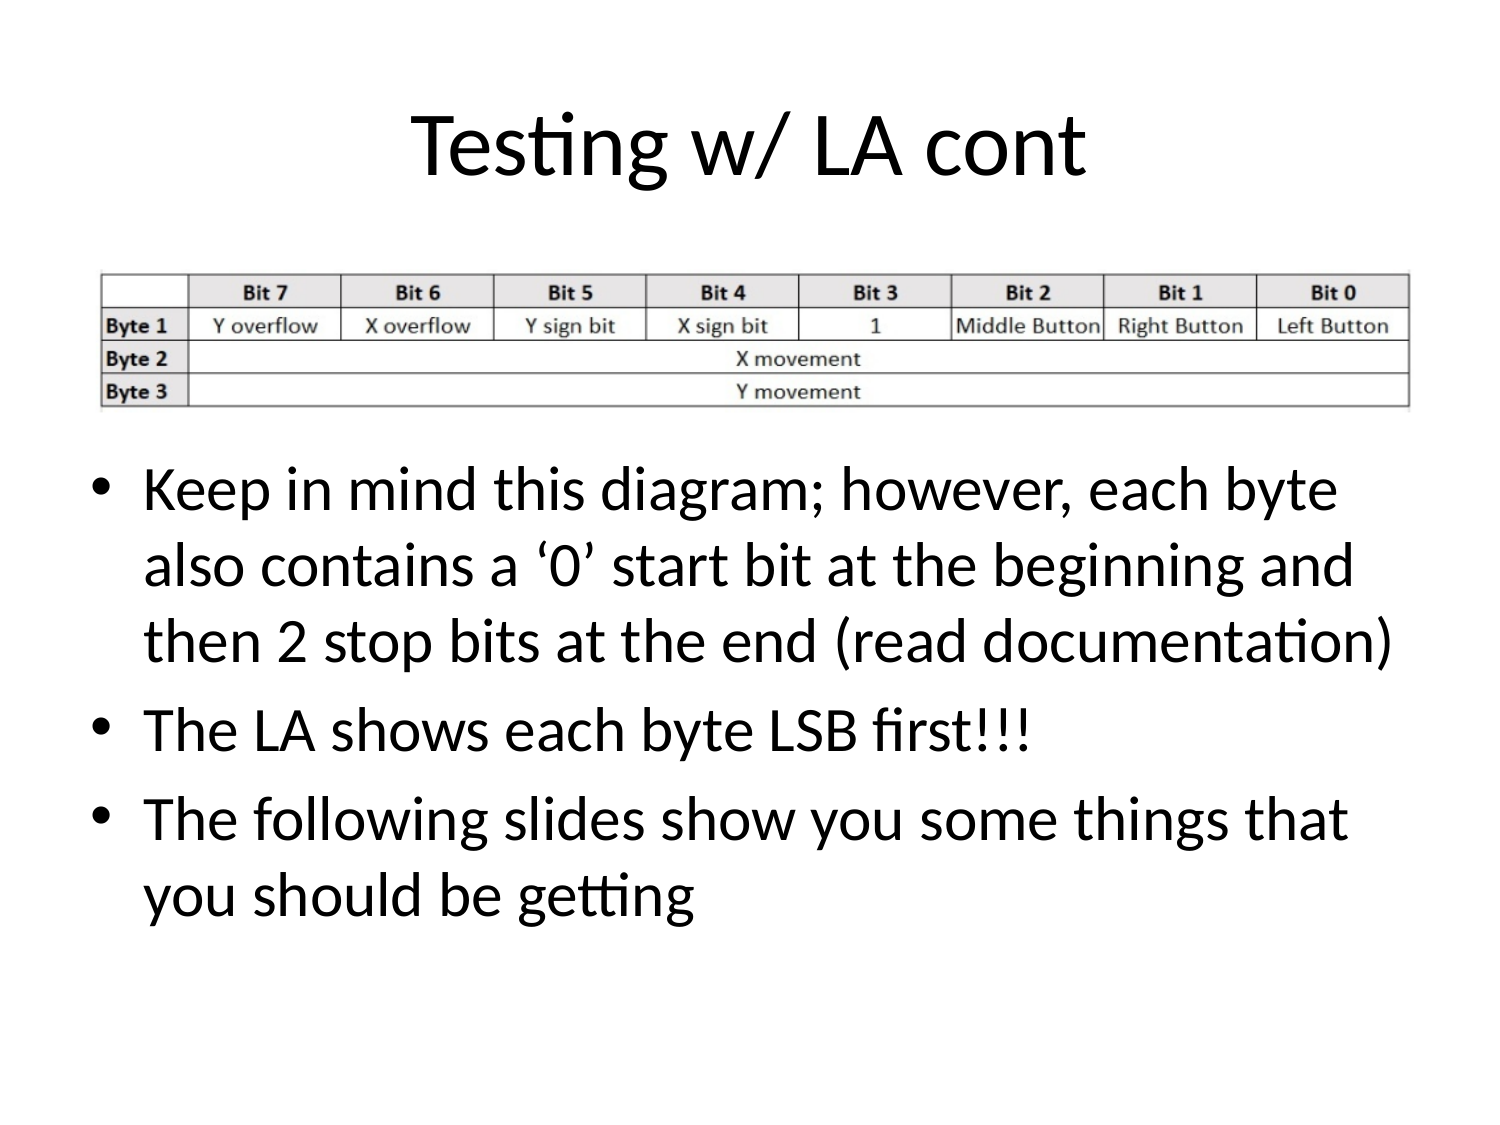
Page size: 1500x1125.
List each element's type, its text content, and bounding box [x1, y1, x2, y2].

picture [87, 262, 1426, 416]
list Keep in mind this diagram; however, each byte also contains a ‘0’ start bit at the beginning and then 2 stop bits at the end (read documentation) The LA shows each byte LSB first!!! The following slides show you some things that you should be getting [75, 262, 1425, 1005]
title Testing w/ LA cont [75, 45, 1425, 233]
